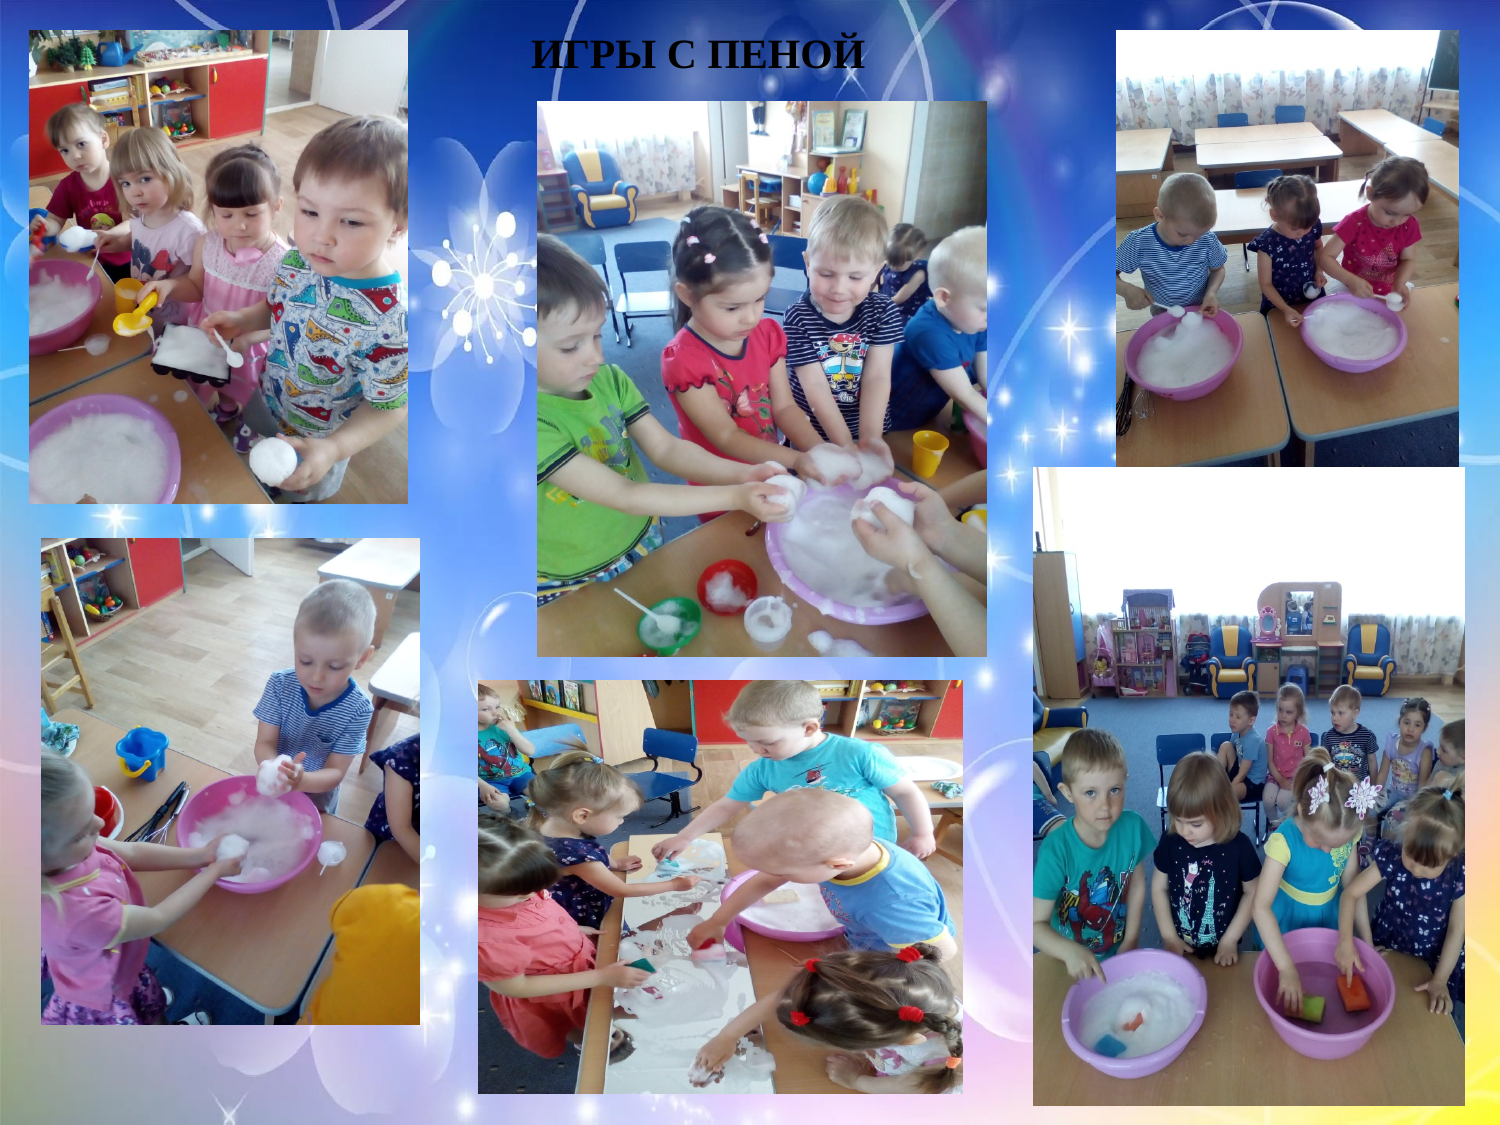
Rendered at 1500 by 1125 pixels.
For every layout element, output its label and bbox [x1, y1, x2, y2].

picture [537, 101, 987, 658]
picture [478, 680, 963, 1095]
list [0, 0, 1500, 1125]
picture [41, 538, 420, 1026]
picture [1033, 30, 1465, 1107]
picture [29, 30, 408, 504]
